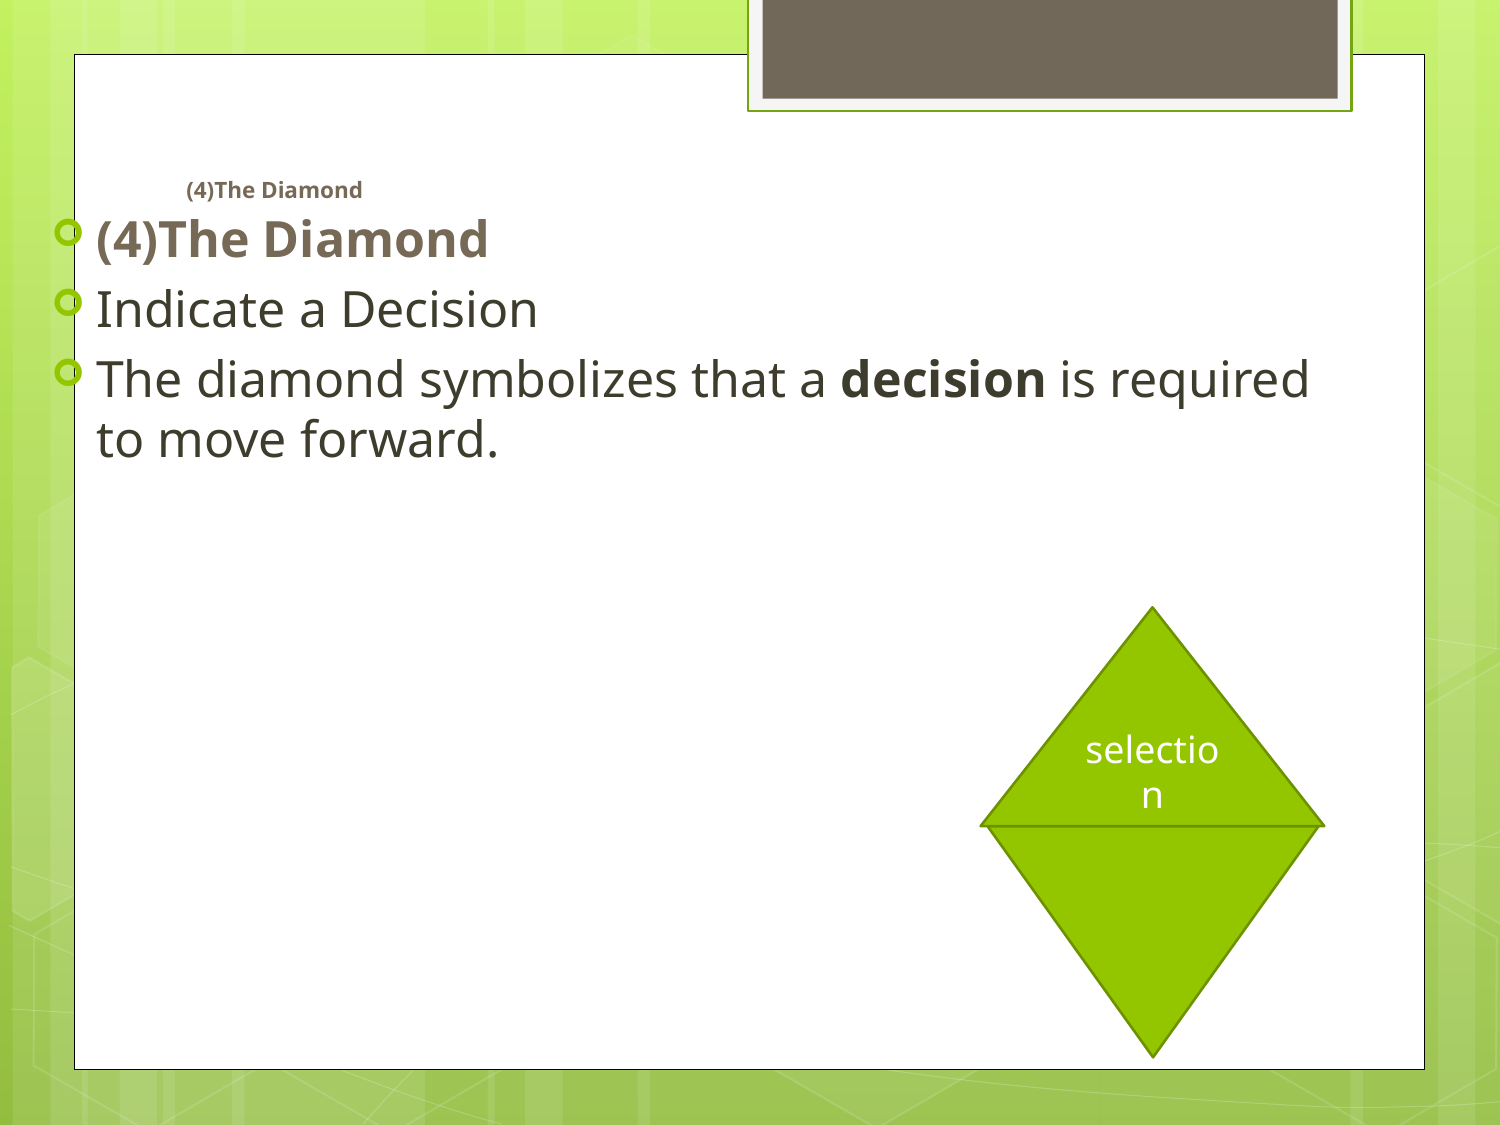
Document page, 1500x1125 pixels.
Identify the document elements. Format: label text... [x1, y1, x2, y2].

text_box selection [979, 606, 1326, 828]
text_box [987, 828, 1319, 1059]
title (4)The Diamond [171, 168, 1324, 199]
list (4)The Diamond Indicate a Decision The diamond symbolizes that a decision is required to move forward. [24, 199, 1375, 943]
